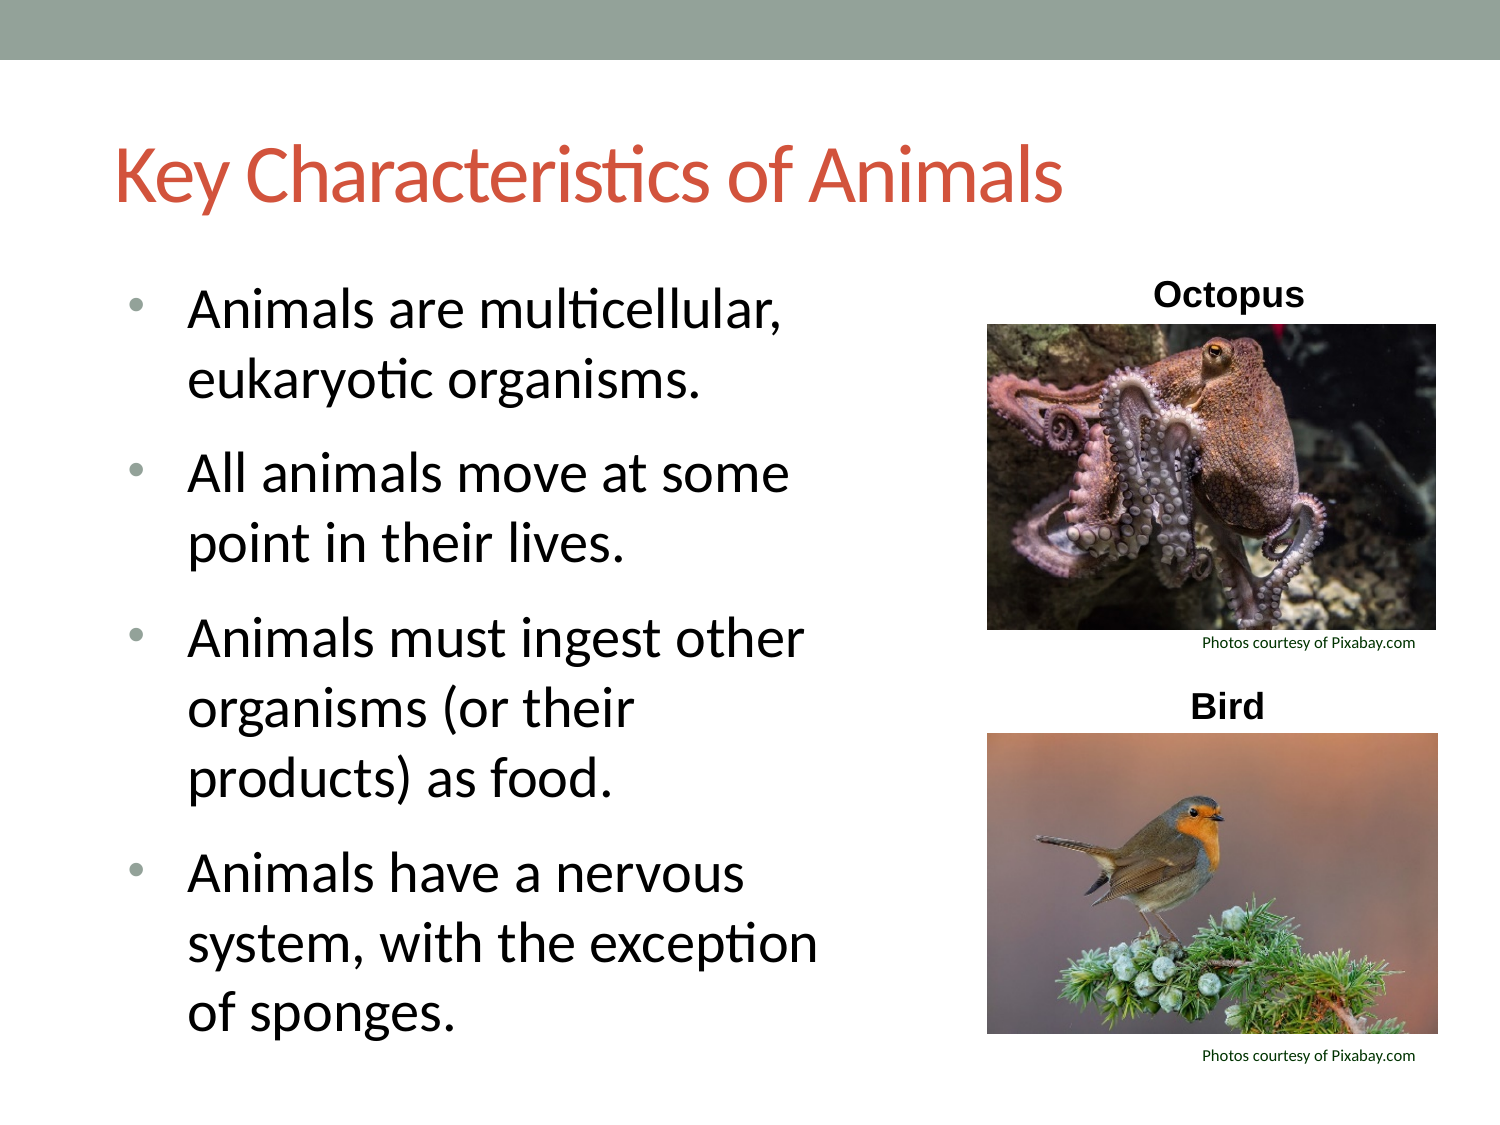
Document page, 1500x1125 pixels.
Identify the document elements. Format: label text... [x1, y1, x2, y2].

text_box Photos courtesy of Pixabay.com [1187, 1042, 1438, 1073]
text_box Photos courtesy of Pixabay.com [1187, 637, 1438, 660]
picture [987, 733, 1438, 1034]
title Key Characteristics of Animals [99, 87, 1425, 250]
picture [987, 324, 1437, 630]
text_box Bird [1175, 674, 1281, 730]
text_box Octopus [1138, 262, 1321, 321]
list Animals are multicellular, eukaryotic organisms. All animals move at some point in their lives. Animals must ingest other organisms (or their products) as food. Animals have a nervous system, with the exception of sponges. [112, 262, 1425, 1063]
